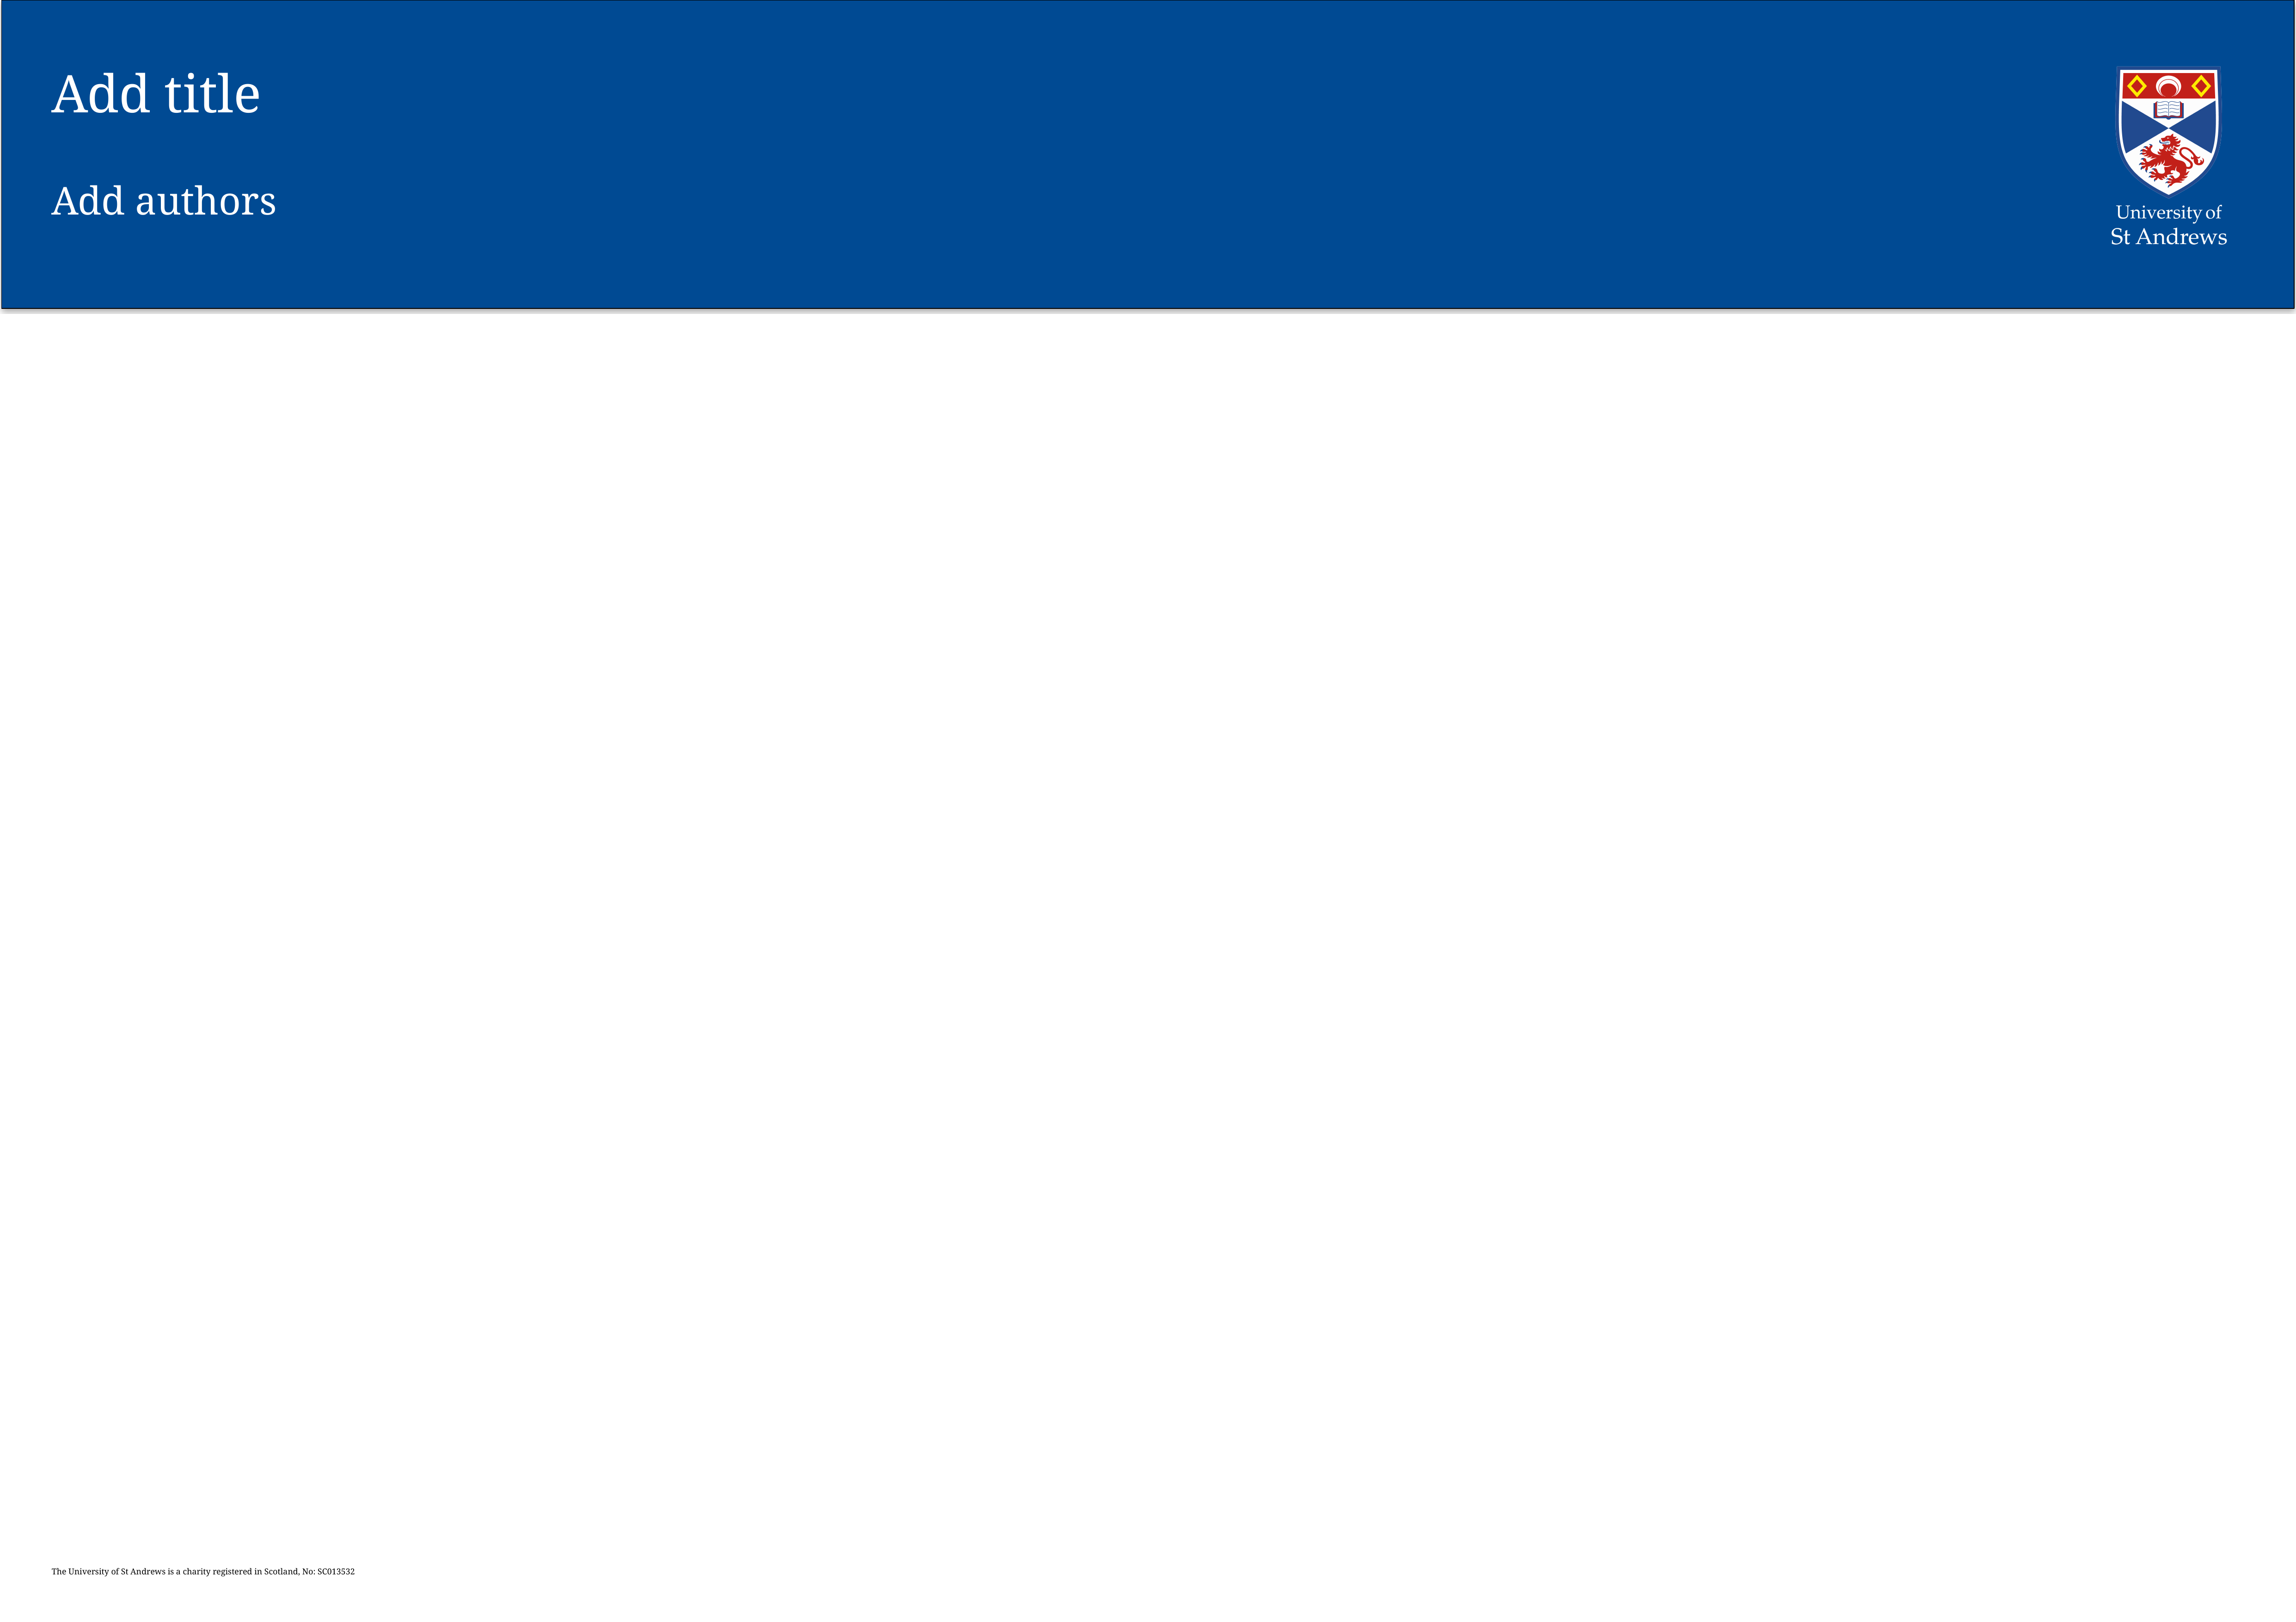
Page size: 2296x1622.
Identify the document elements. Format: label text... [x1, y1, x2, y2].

text_box Add authors [45, 172, 2041, 226]
picture [2043, 0, 2295, 311]
text_box The University of St Andrews is a charity registered in Scotland, No: SC013532 [45, 1563, 463, 1580]
text_box [1, 0, 2042, 309]
text_box Add title [45, 57, 2038, 127]
